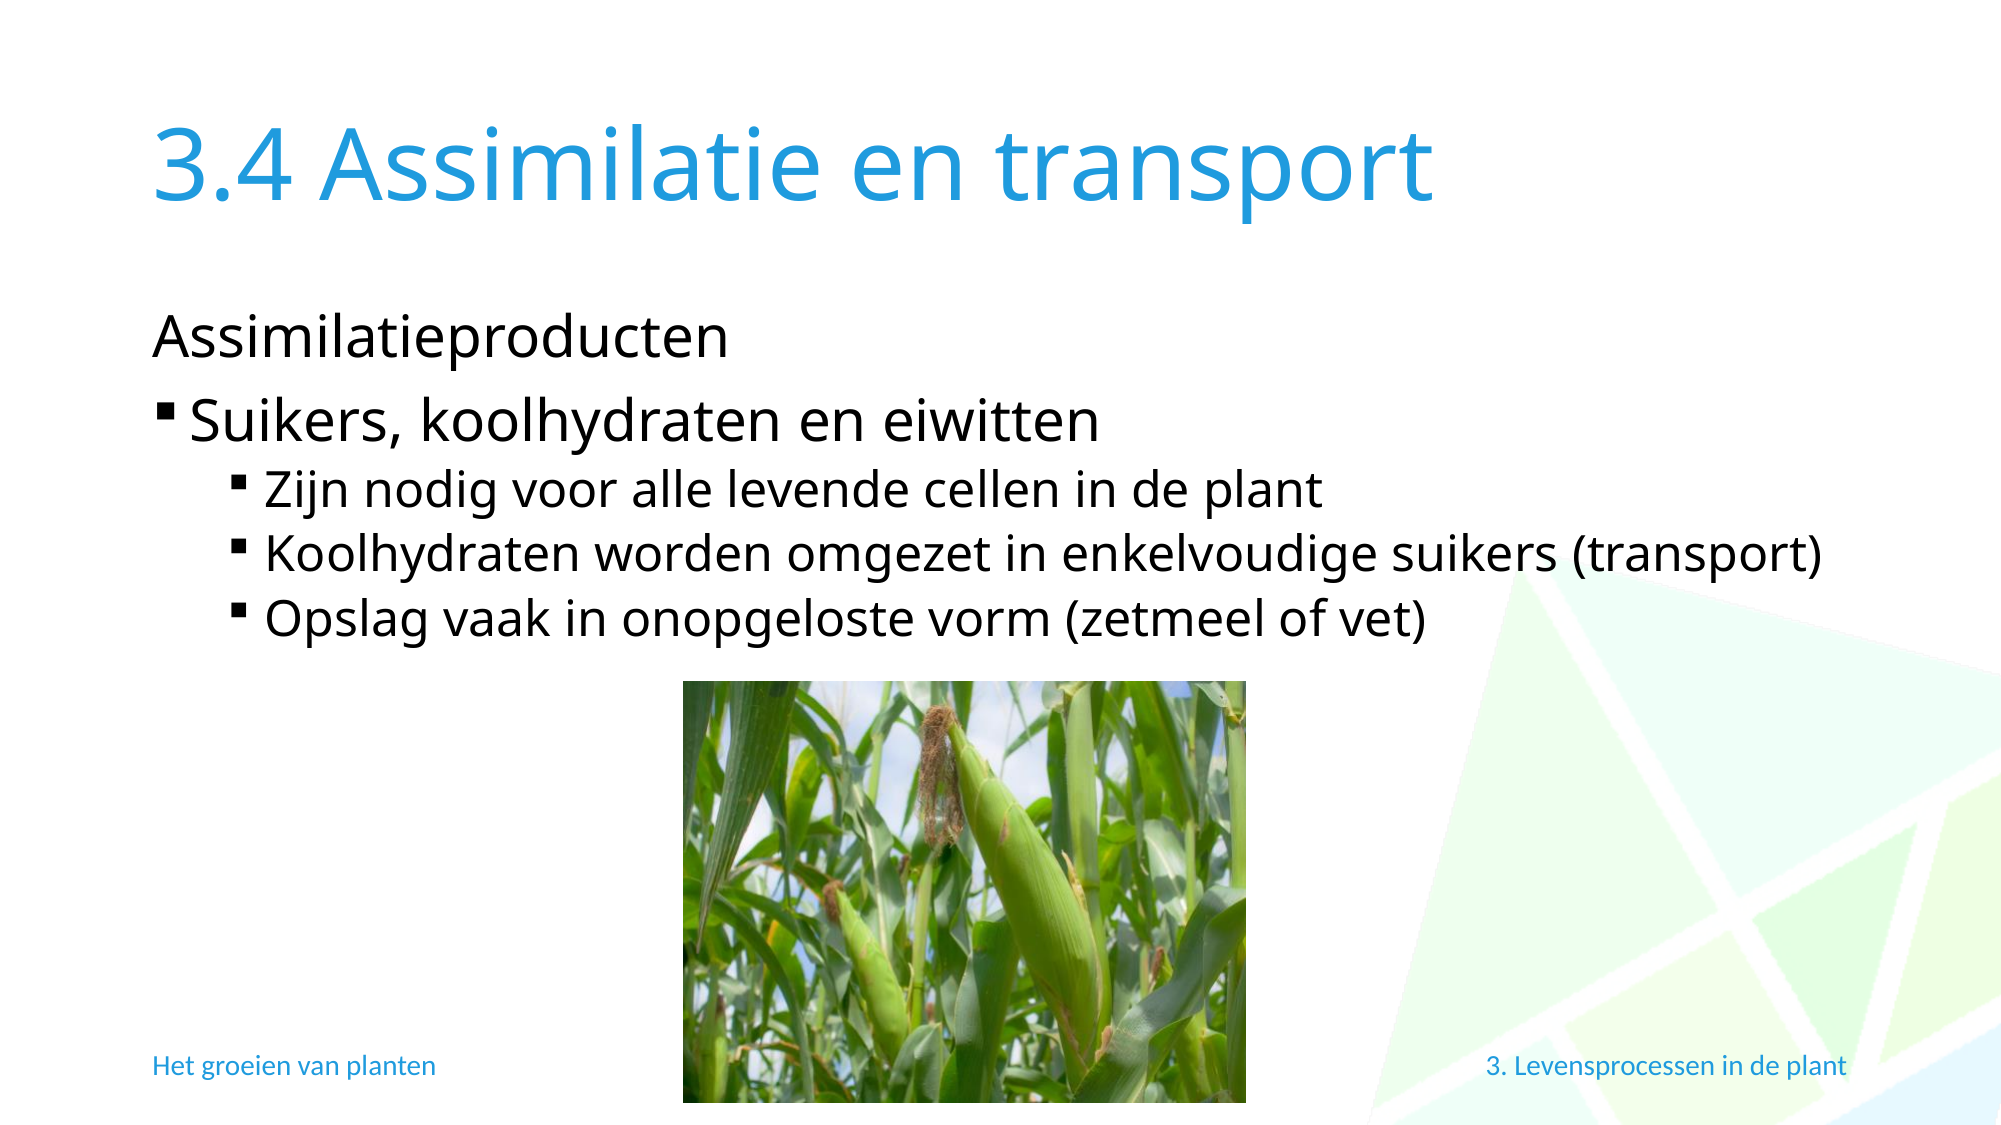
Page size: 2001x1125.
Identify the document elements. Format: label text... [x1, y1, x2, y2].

list 3. Levensprocessen in de plant [1412, 1042, 1863, 1103]
list Assimilatieproducten Suikers, koolhydraten en eiwitten Zijn nodig voor alle levende cellen in de plant Koolhydraten worden omgezet in enkelvoudige suikers (transport) Opslag vaak in onopgeloste vorm (zetmeel of vet) [137, 299, 1863, 1014]
title 3.4 Assimilatie en transport [137, 59, 1863, 278]
picture [683, 681, 1246, 1103]
list Het groeien van planten [137, 1042, 588, 1103]
